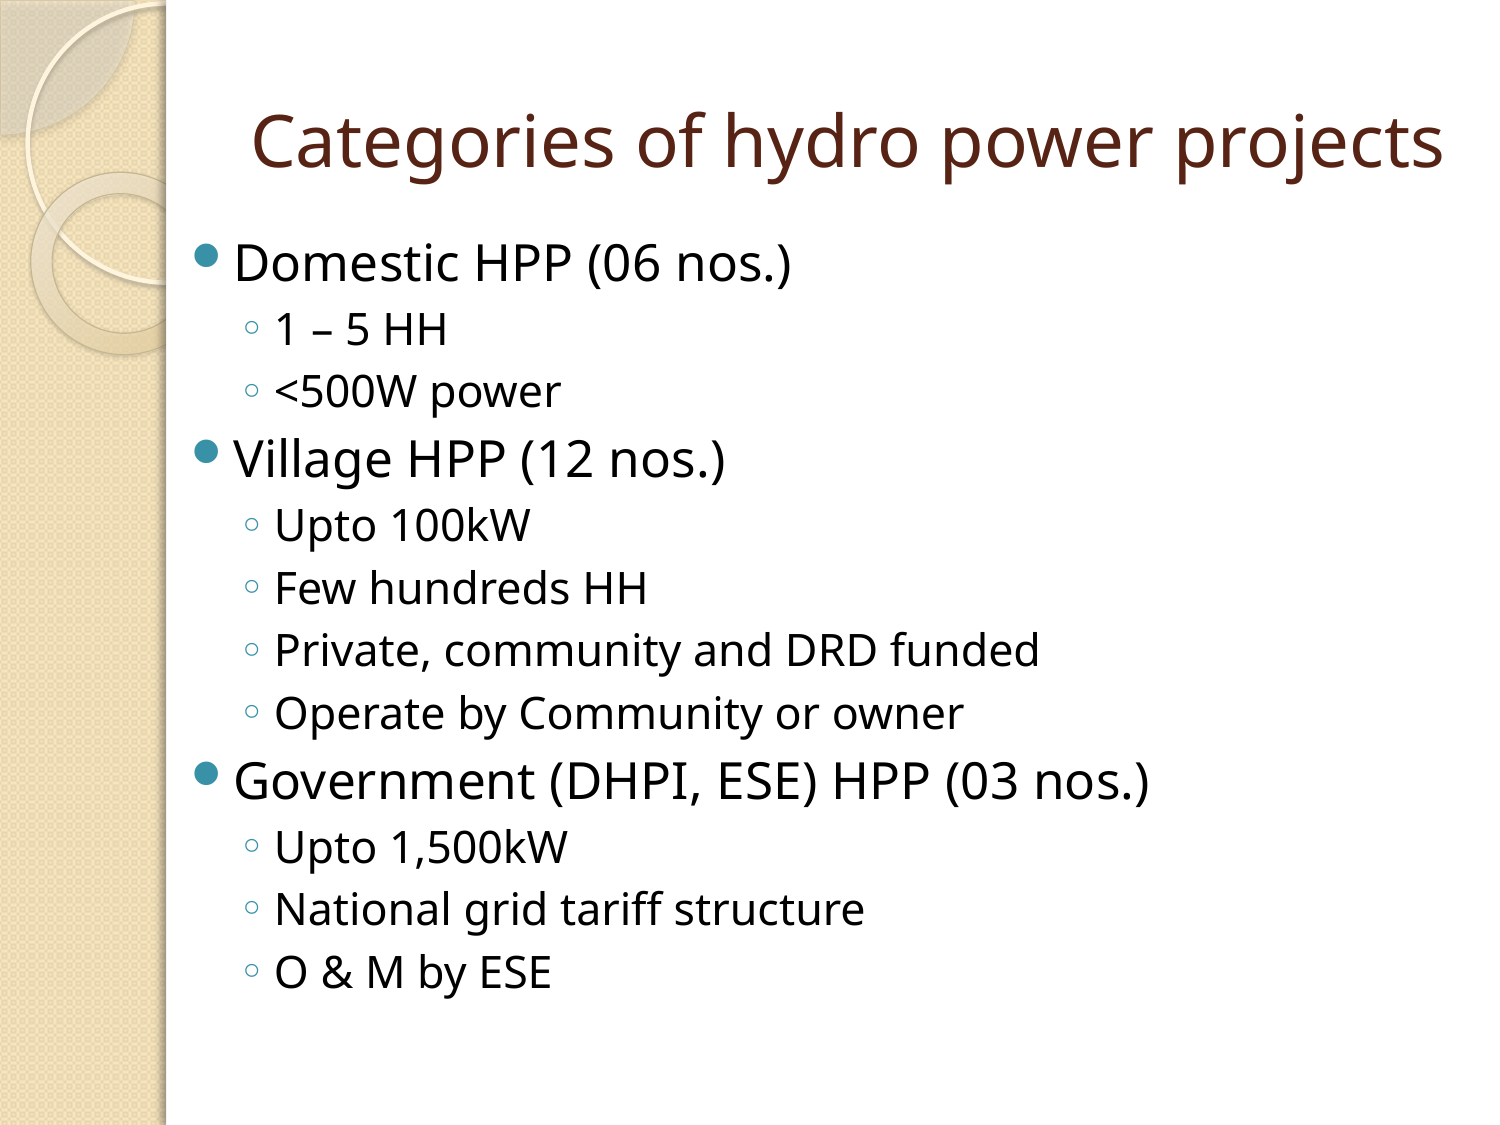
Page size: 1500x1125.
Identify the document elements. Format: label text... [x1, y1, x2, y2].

title Categories of hydro power projects [235, 45, 1466, 233]
list Domestic HPP (06 nos.) 1 – 5 HH <500W power Village HPP (12 nos.) Upto 100kW Few hundreds HH Private, community and DRD funded Operate by Community or owner Government (DHPI, ESE) HPP (03 nos.) Upto 1,500kW National grid tariff structure O & M by ESE [164, 222, 1418, 1011]
